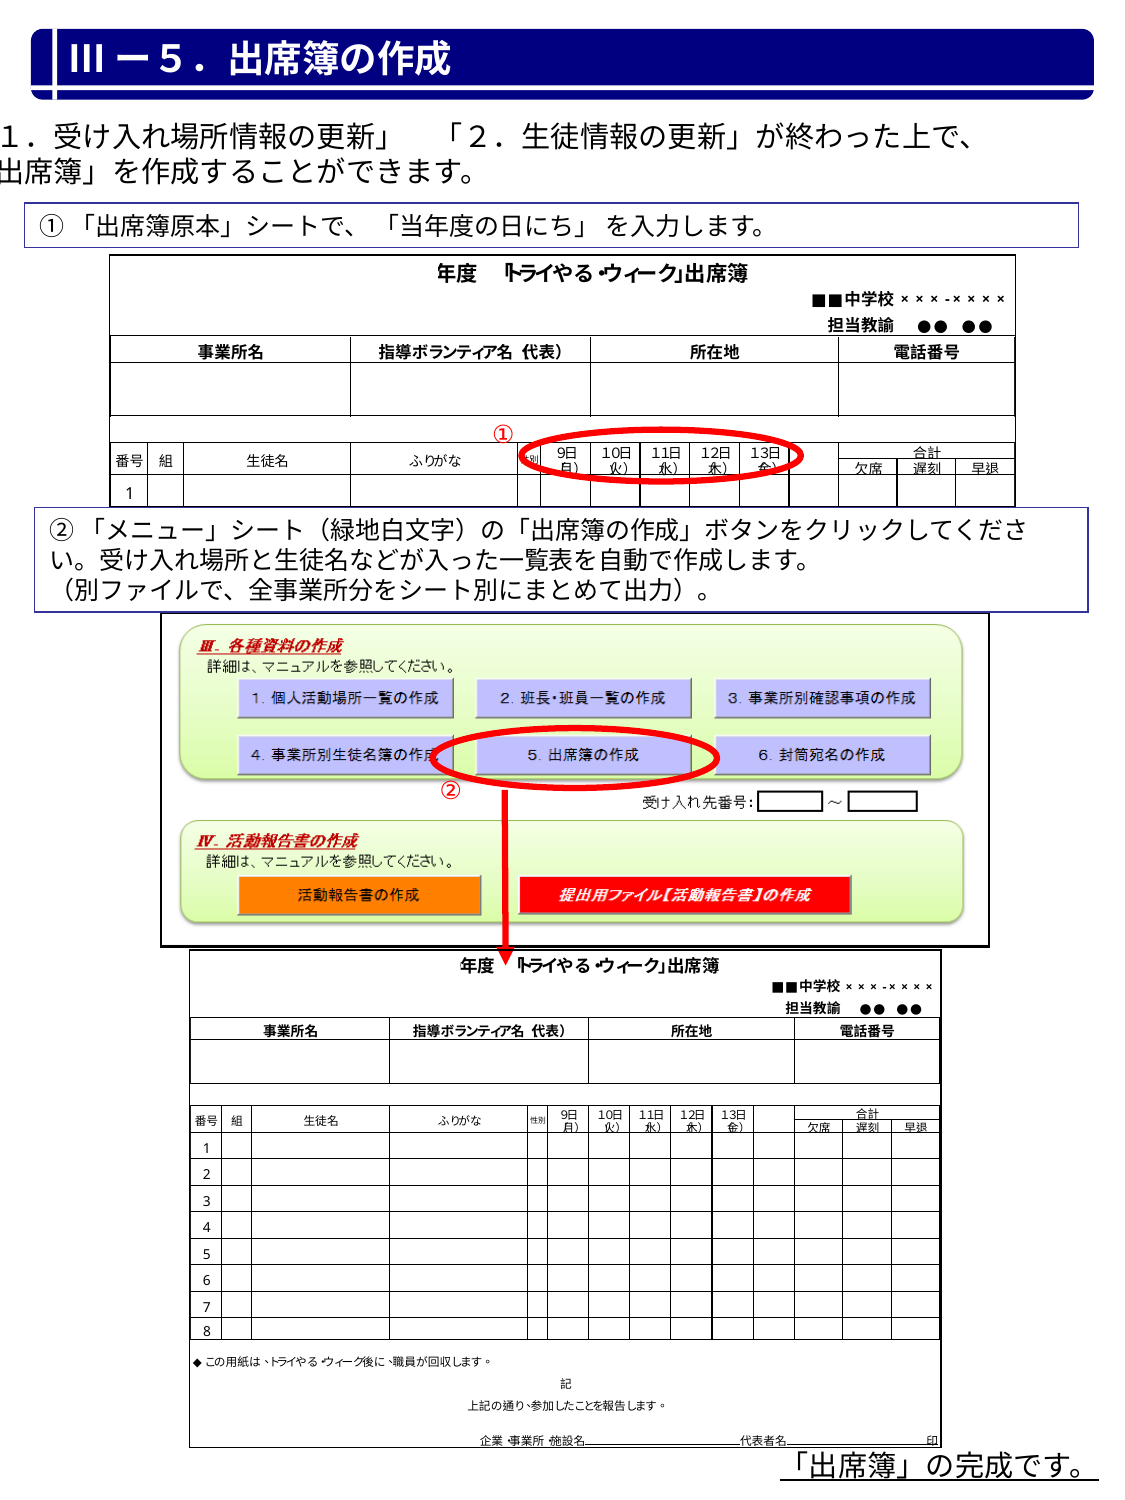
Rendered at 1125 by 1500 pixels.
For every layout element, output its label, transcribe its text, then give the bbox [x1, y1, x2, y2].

text_box 「出席簿」の完成です。 [765, 1440, 1114, 1490]
text_box ①「出席簿原本」シートで、 「当年度の日にち」 を入力します。 [24, 202, 1079, 248]
text_box [30, 28, 53, 87]
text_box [190, 950, 941, 1447]
text_box ②「メニュー」シート（緑地白文字）の「出席簿の作成」ボタンをクリックしてください。受け入れ場所と生徒名などが入った一覧表を自動で作成します。 （別ファイルで、全事業所分をシート別にまとめて出力）。 [34, 507, 1089, 613]
text_box Ⅲー５．出席簿の作成 [53, 27, 467, 88]
text_box [55, 88, 1094, 100]
text_box [30, 88, 54, 100]
text_box 「１．受け入れ場所情報の更新」 「２．生徒情報の更新」が終わった上で、 「出席簿」を作成することができます。 [0, 110, 1004, 196]
picture [161, 613, 989, 947]
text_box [109, 255, 1016, 508]
text_box [467, 28, 1094, 87]
